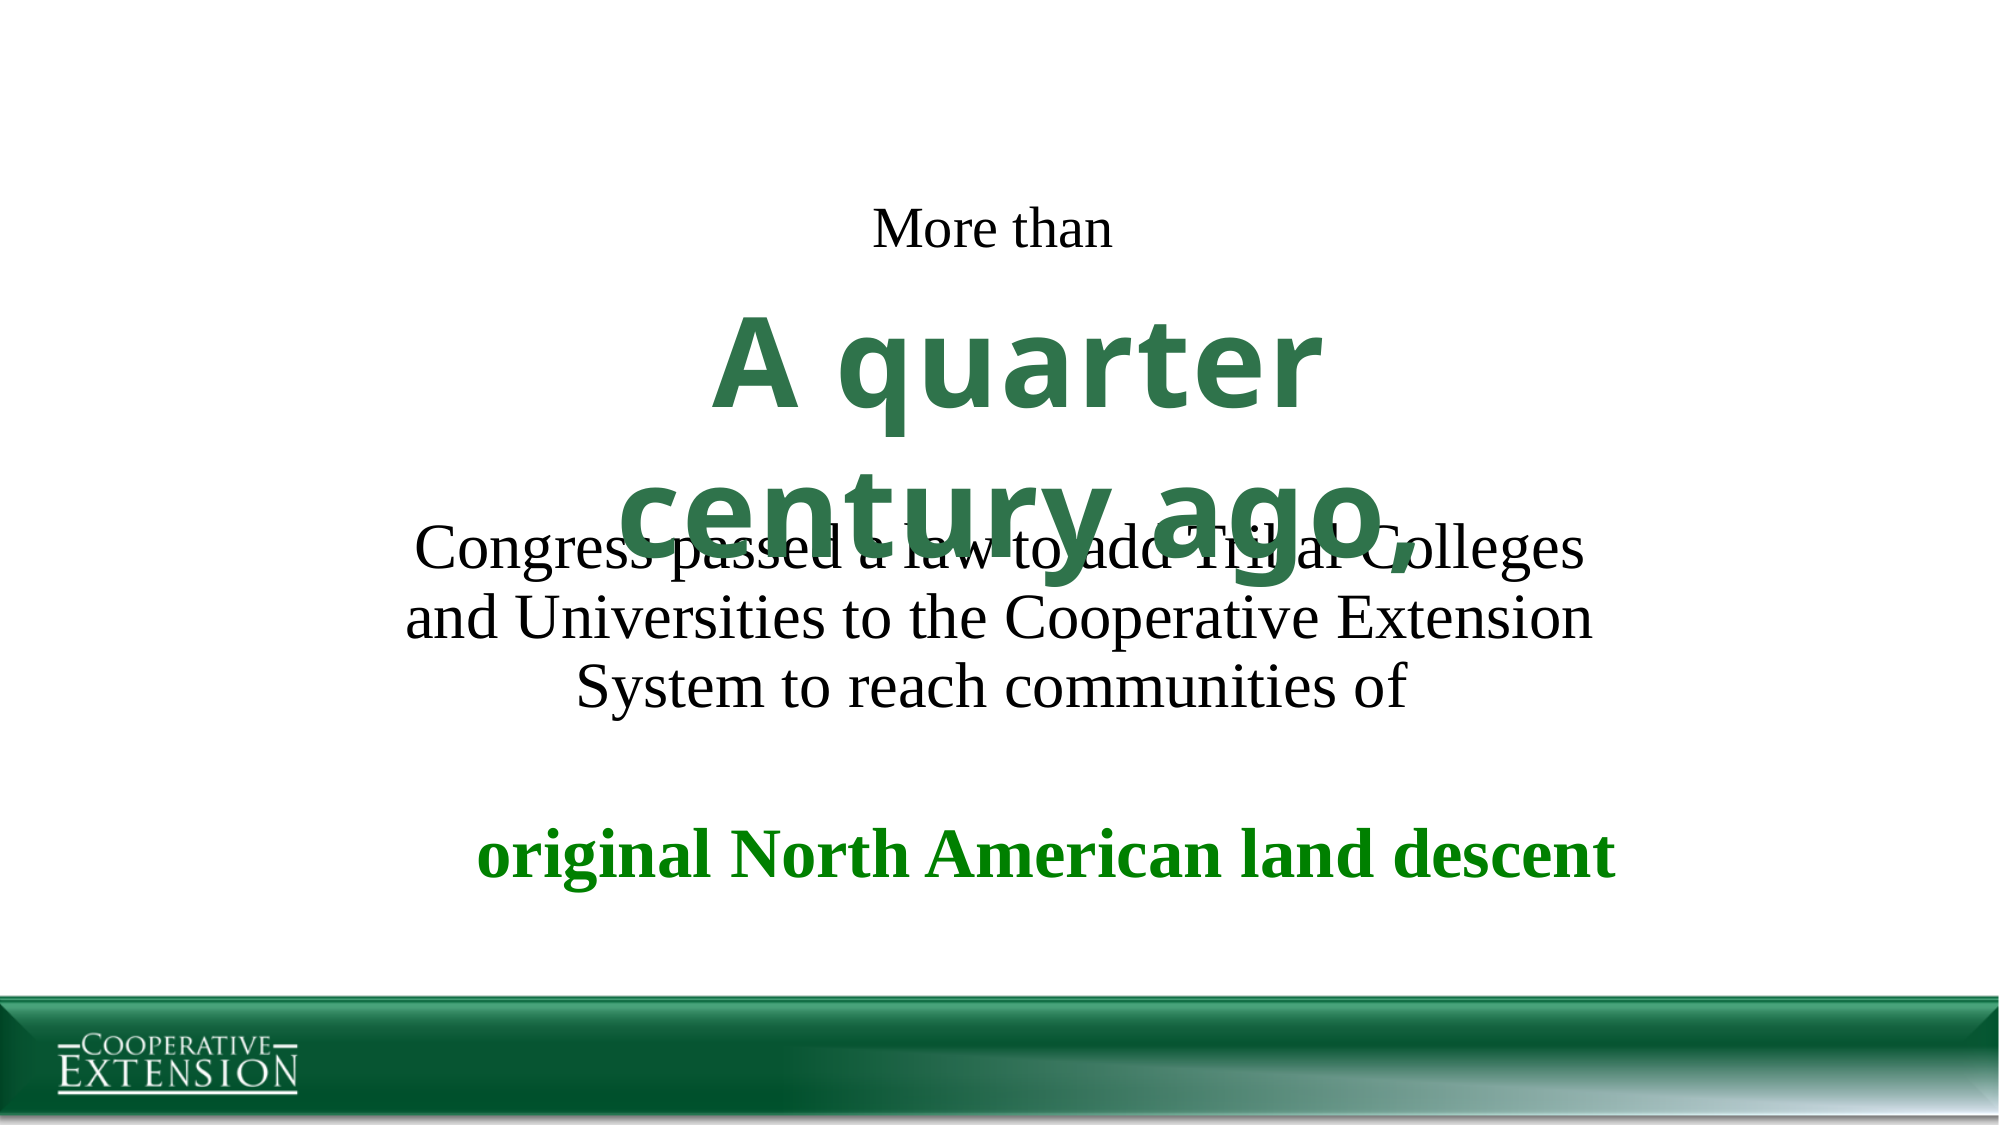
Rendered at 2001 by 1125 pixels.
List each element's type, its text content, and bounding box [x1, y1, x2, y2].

title Congress passed a law to add Tribal Colleges and Universities to the Cooperative Extension System to reach communities of [362, 476, 1638, 800]
picture [0, 0, 2001, 1125]
text_box A quarter century ago, [488, 275, 1553, 590]
text_box original North American land descent [435, 799, 1677, 899]
text_box More than [764, 181, 1236, 267]
